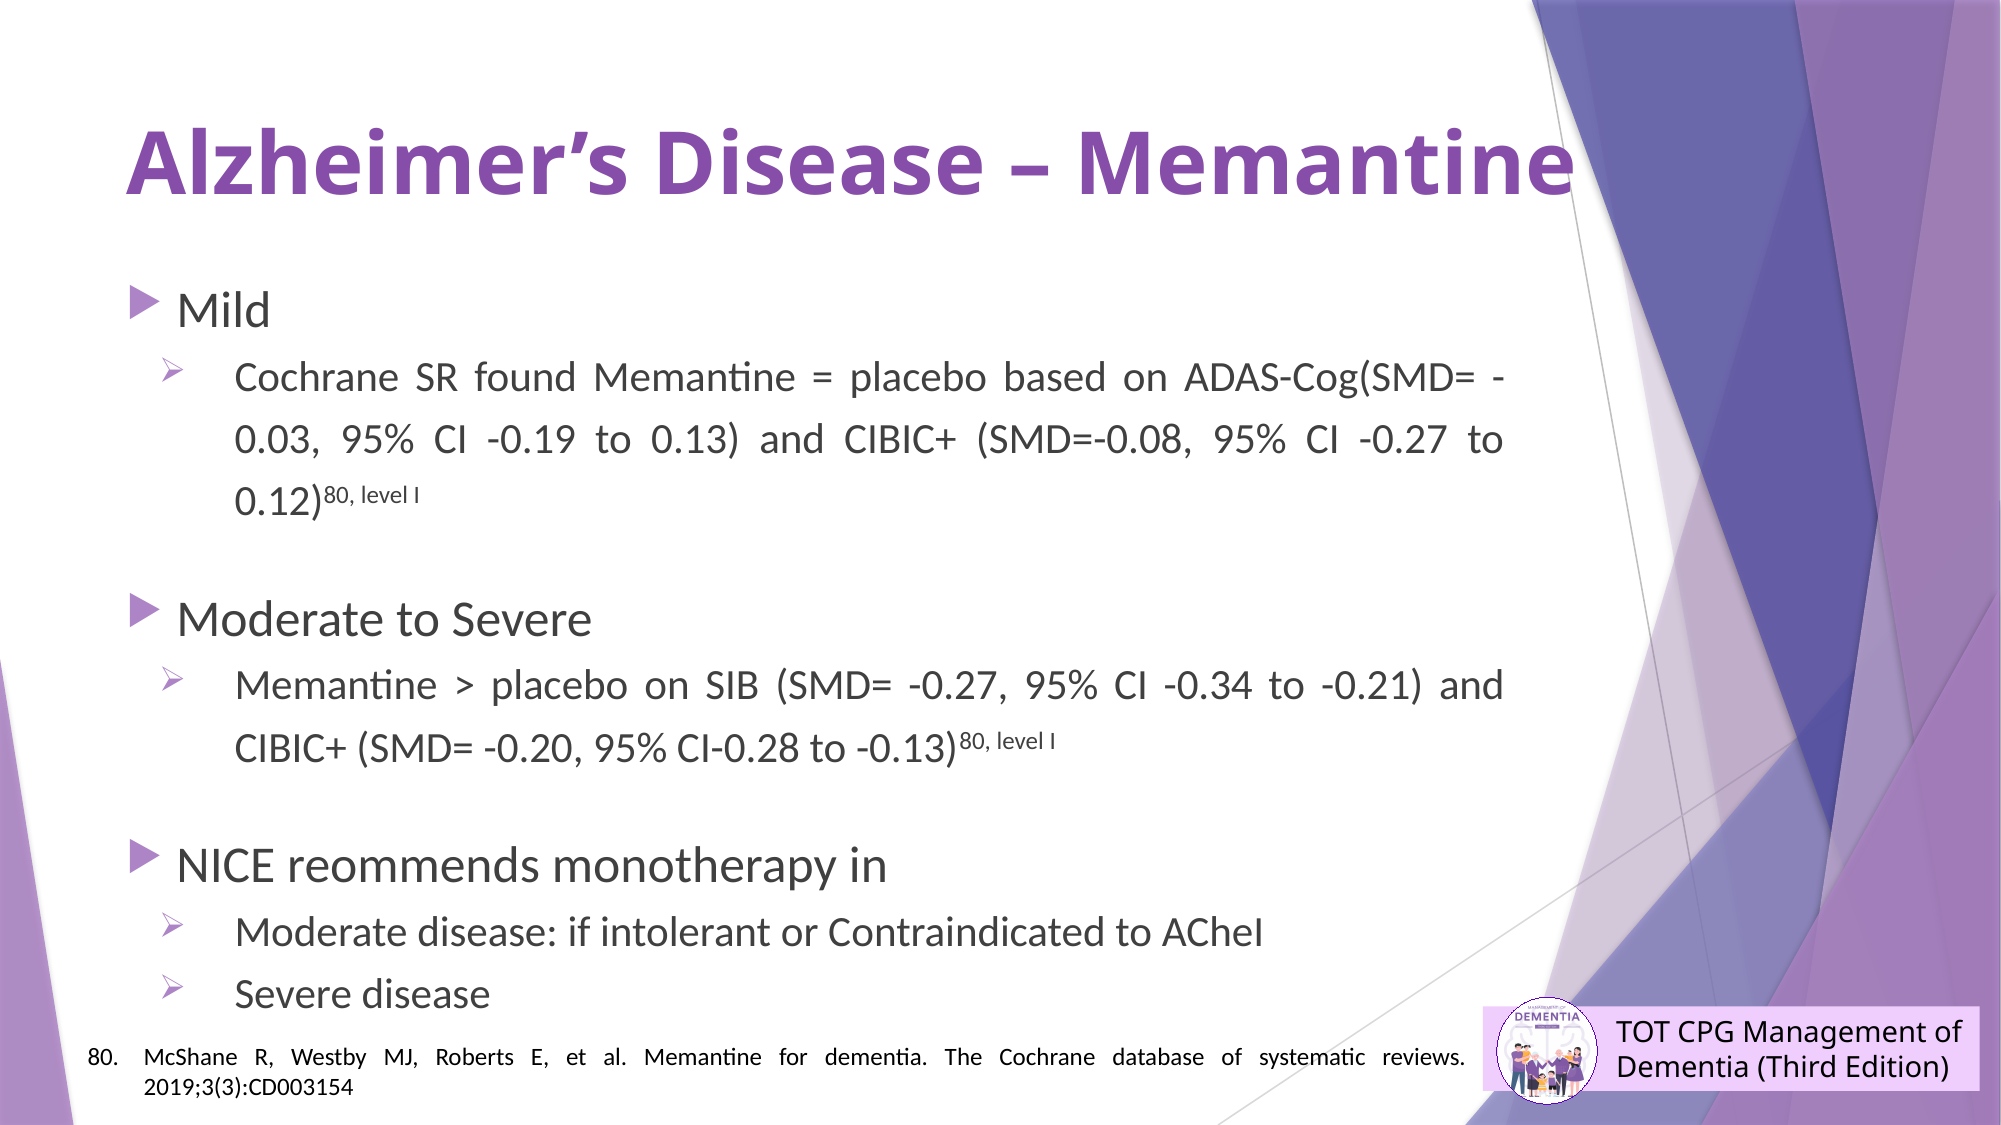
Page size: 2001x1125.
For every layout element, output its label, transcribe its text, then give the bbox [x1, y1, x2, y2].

list Mild Cochrane SR found Memantine = placebo based on ADAS-Cog(SMD= -0.03, 95% CI -0.19 to 0.13) and CIBIC+ (SMD=-0.08, 95% CI -0.27 to 0.12)80, level I Moderate to Severe Memantine > placebo on SIB (SMD= -0.27, 95% CI -0.34 to -0.21) and CIBIC+ (SMD= -0.20, 95% CI-0.28 to -0.13)80, level I NICE reommends monotherapy in Moderate disease: if intolerant or Contraindicated to ACheI Severe disease [111, 256, 1522, 1025]
text_box McShane R, Westby MJ, Roberts E, et al. Memantine for dementia. The Cochrane database of systematic reviews. 2019;3(3):CD003154 [72, 1033, 1478, 1108]
title Alzheimer’s Disease – Memantine [111, 99, 1650, 317]
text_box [1482, 996, 1981, 1105]
